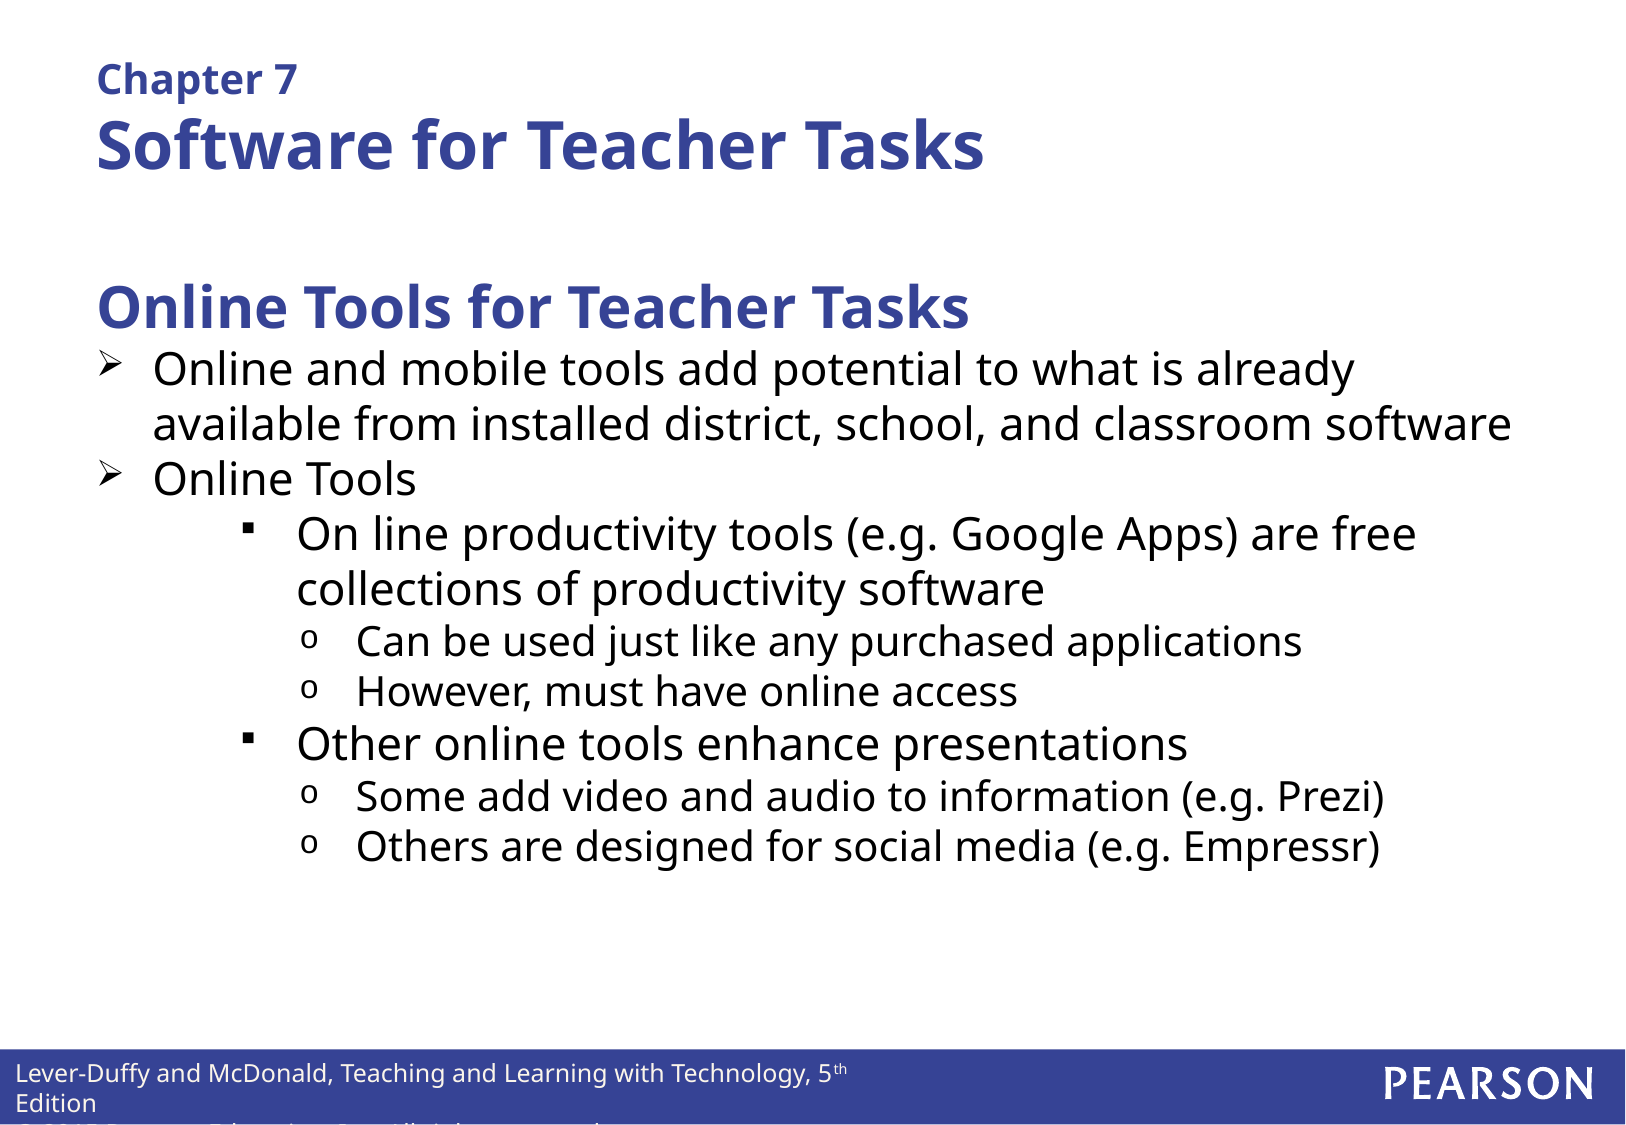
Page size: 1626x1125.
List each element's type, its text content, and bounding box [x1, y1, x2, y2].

title Chapter 7 Software for Teacher Tasks [81, 45, 1544, 233]
list Online Tools for Teacher Tasks Online and mobile tools add potential to what is already available from installed district, school, and classroom software Online Tools On line productivity tools (e.g. Google Apps) are free collections of productivity software Can be used just like any purchased applications However, must have online access Other online tools enhance presentations Some add video and audio to information (e.g. Prezi) Others are designed for social media (e.g. Empressr) [81, 262, 1544, 1005]
